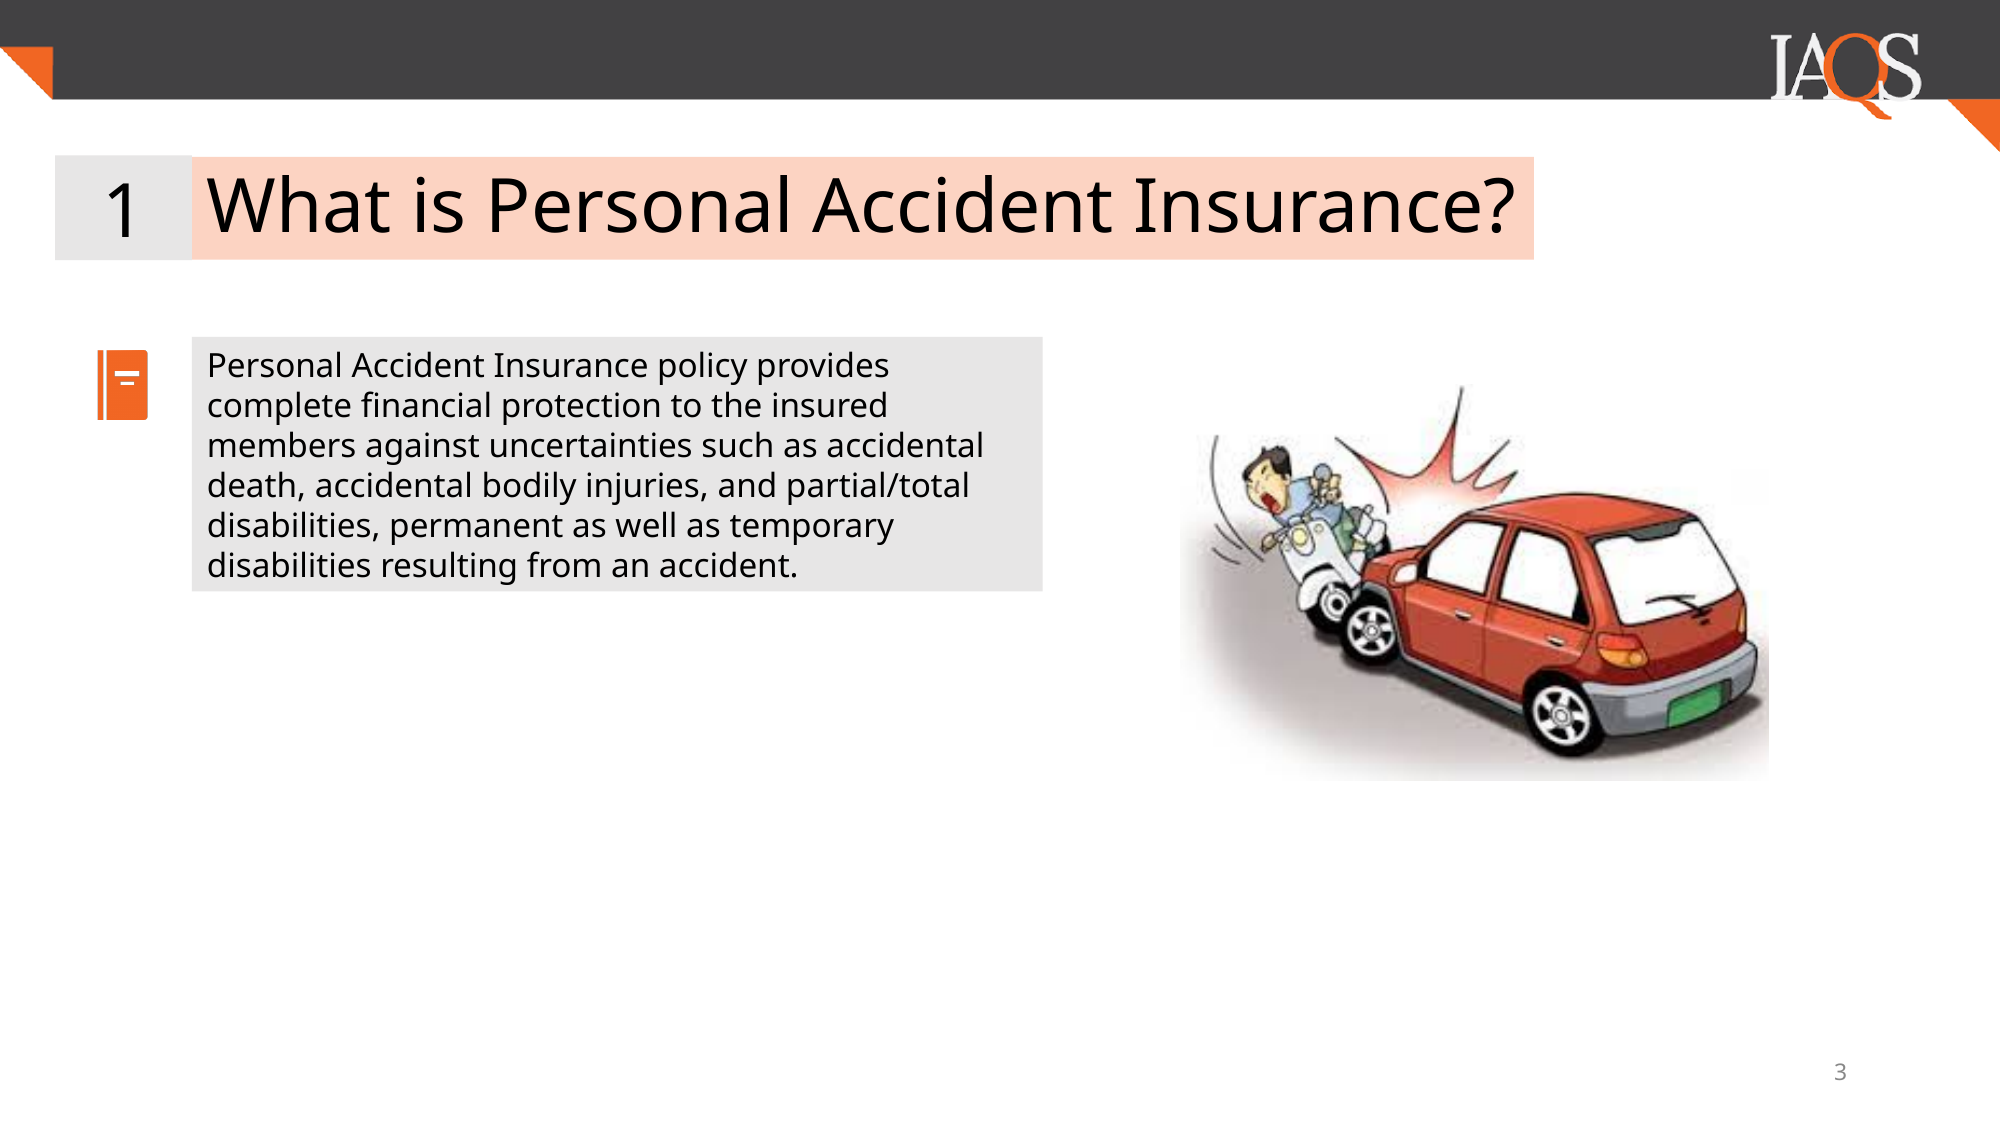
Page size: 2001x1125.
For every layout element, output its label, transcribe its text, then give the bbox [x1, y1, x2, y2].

text_box Personal Accident Insurance policy provides complete financial protection to the insured members against uncertainties such as accidental death, accidental bodily injuries, and partial/total disabilities, permanent as well as temporary disabilities resulting from an accident. [191, 336, 1043, 592]
picture [1180, 384, 1769, 782]
title What is Personal Accident Insurance? [192, 156, 1534, 260]
text_box 1 [55, 155, 192, 261]
slide_number ‹#› [1412, 1042, 1863, 1103]
picture [80, 342, 165, 427]
picture [0, 0, 2000, 152]
